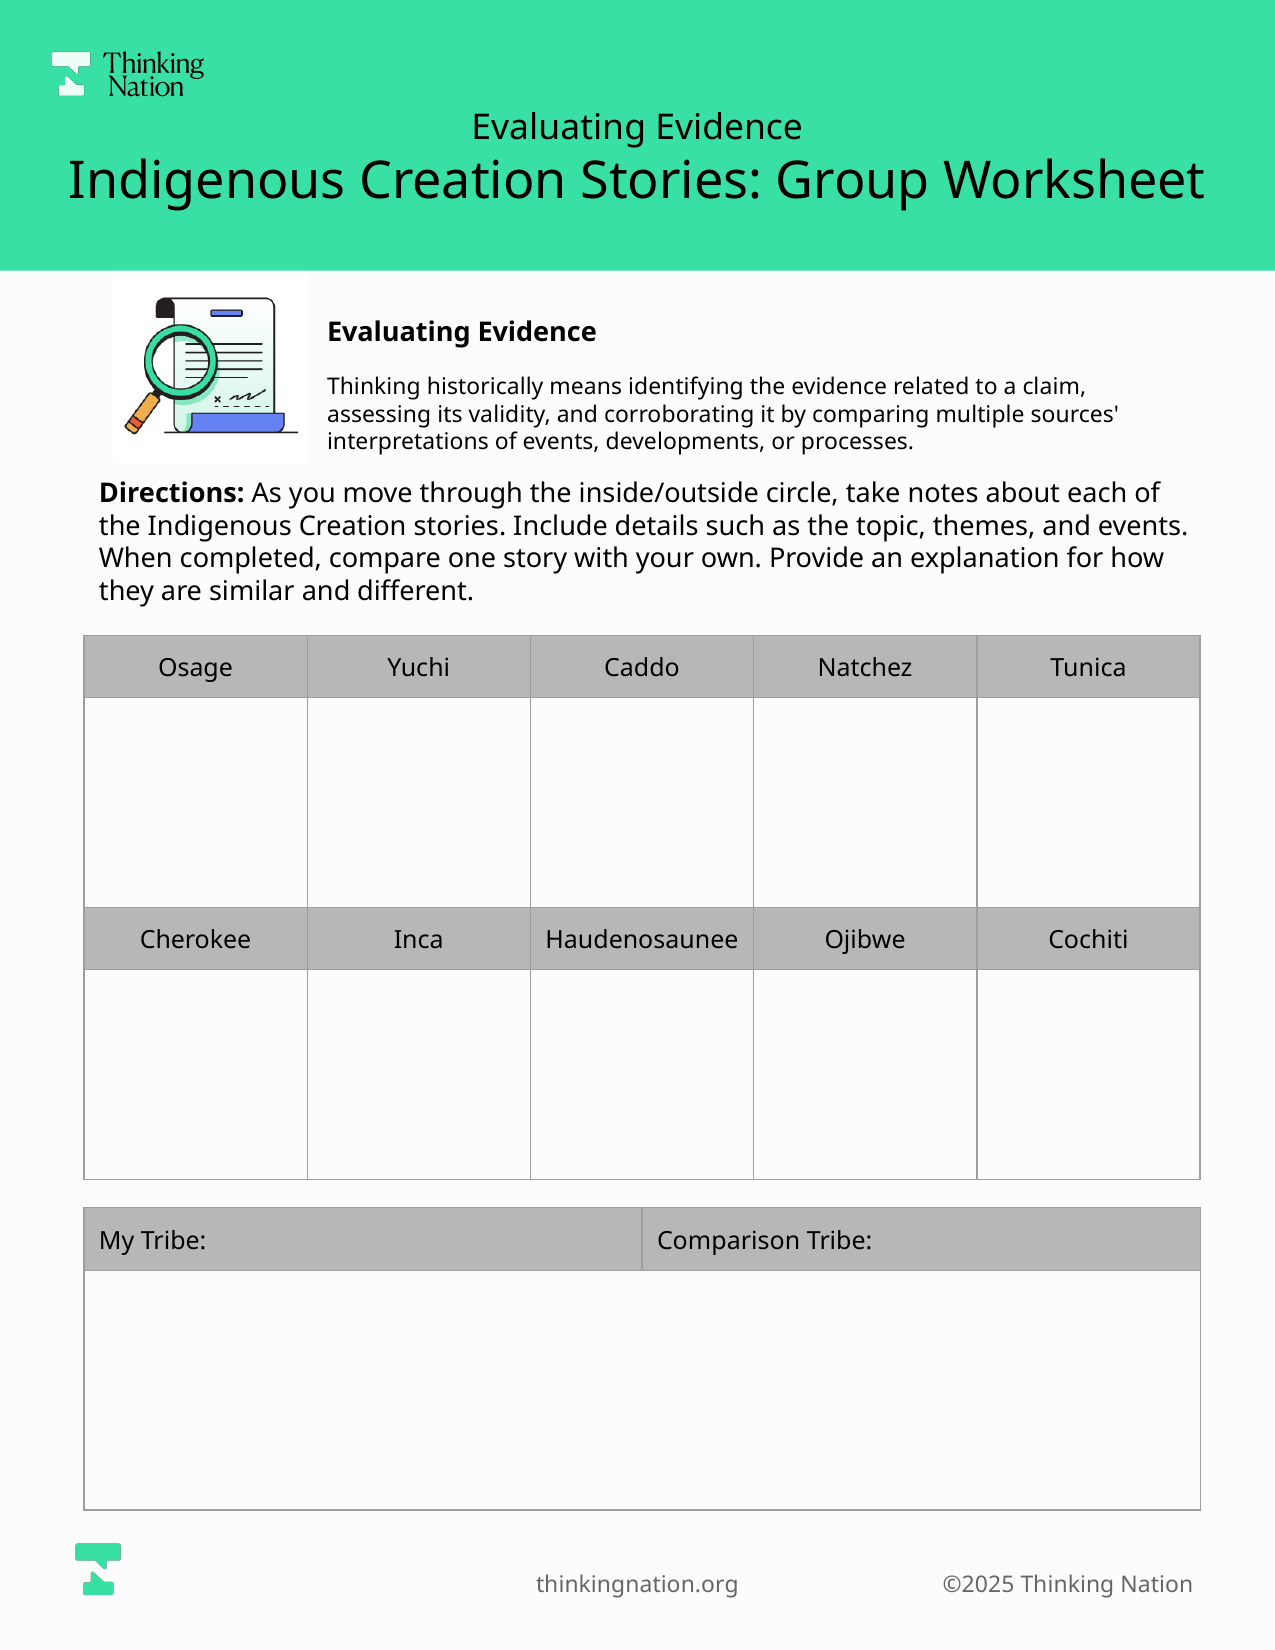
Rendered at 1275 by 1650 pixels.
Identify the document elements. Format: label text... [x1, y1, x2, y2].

table_cell Ojibwe [754, 908, 976, 969]
table_cell [754, 698, 976, 907]
table_cell Cochiti [978, 908, 1199, 969]
text_box Evaluating Evidence Thinking historically means identifying the evidence related to a claim, assessing its validity, and corroborating it by comparing multiple sources' interpretations of events, developments, or processes. [313, 295, 1201, 436]
table_cell [308, 698, 530, 907]
table_cell [531, 970, 753, 1179]
table_header Caddo [531, 636, 753, 697]
picture [35, 37, 210, 110]
table_cell [85, 1271, 1200, 1509]
table_header My Tribe: [85, 1208, 641, 1270]
table_cell [531, 698, 753, 907]
text_box thinkingnation.org [486, 1553, 789, 1605]
picture [113, 268, 309, 463]
table_header Tunica [978, 636, 1199, 697]
table_cell Inca [308, 908, 530, 969]
table_cell Cherokee [85, 908, 307, 969]
table_cell [85, 698, 307, 907]
table_cell [754, 970, 976, 1179]
table_cell [85, 970, 307, 1179]
text_box Evaluating Evidence Indigenous Creation Stories: Group Worksheet [0, 0, 1275, 271]
text_box ©2025 Thinking Nation [907, 1553, 1210, 1605]
table_header Osage [85, 636, 307, 697]
picture [62, 1533, 134, 1605]
table_header Natchez [754, 636, 976, 697]
table_cell [978, 970, 1199, 1179]
table_cell [978, 698, 1199, 907]
table_cell Haudenosaunee [531, 908, 753, 969]
table_cell [308, 970, 530, 1179]
text_box Directions: As you move through the inside/outside circle, take notes about each of the Indigenous Creation stories. Include details such as the topic, themes, and events. When completed, compare one story with your own. Provide an explanation for how they are similar and different. [83, 460, 1210, 621]
table_header Comparison Tribe: [643, 1208, 1200, 1270]
table_header Yuchi [308, 636, 530, 697]
